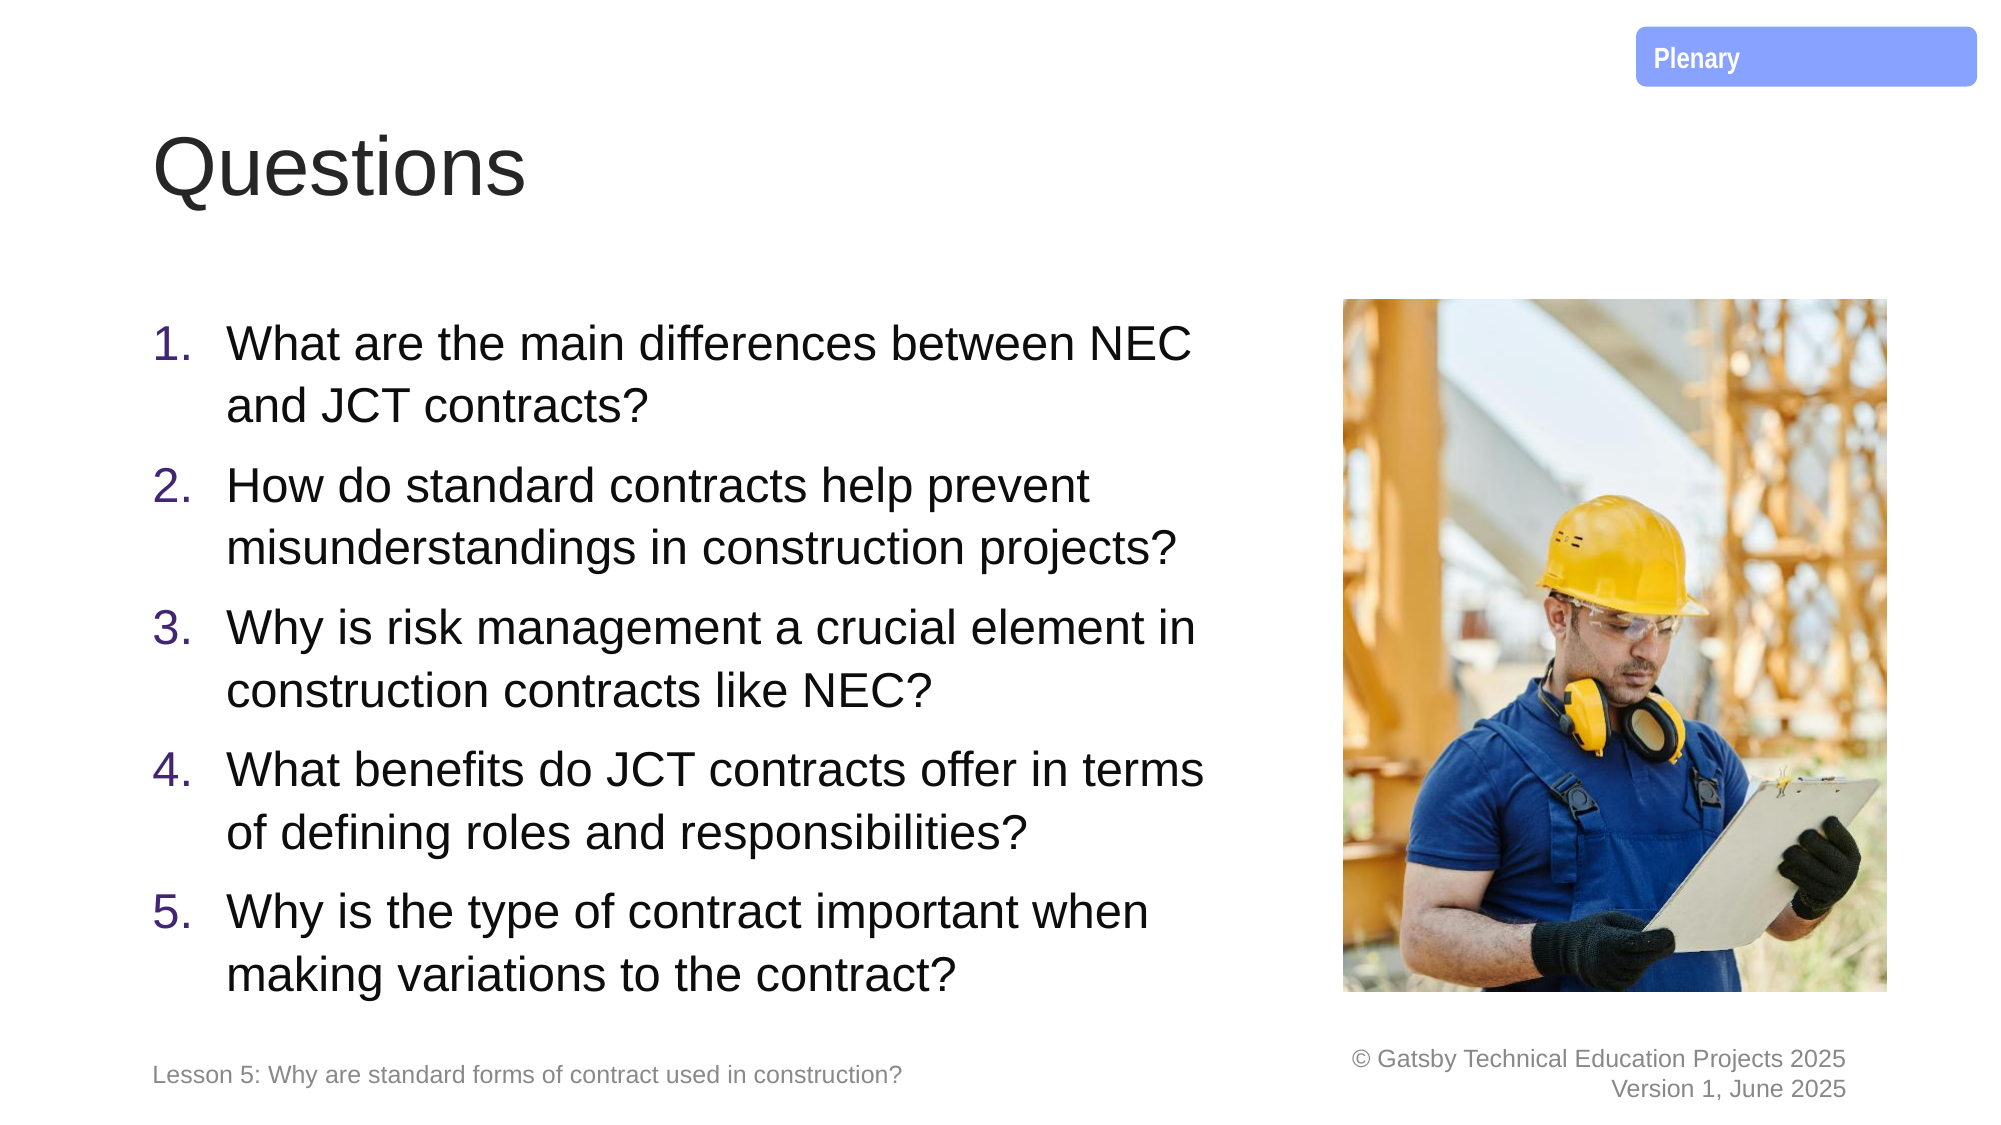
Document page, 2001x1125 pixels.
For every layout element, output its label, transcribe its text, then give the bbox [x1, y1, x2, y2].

list What are the main differences between NEC and JCT contracts? How do standard contracts help prevent misunderstandings in construction projects? Why is risk management a crucial element in construction contracts like NEC? What benefits do JCT contracts offer in terms of defining roles and responsibilities? Why is the type of contract important when making variations to the contract? [137, 299, 1257, 1014]
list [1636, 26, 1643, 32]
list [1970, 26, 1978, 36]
picture [1343, 299, 1887, 992]
text_box Plenary [1636, 26, 1978, 87]
title Questions [137, 59, 1863, 278]
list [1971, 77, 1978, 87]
list Lesson 5: Why are standard forms of contract used in construction? [137, 1042, 962, 1103]
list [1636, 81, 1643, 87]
